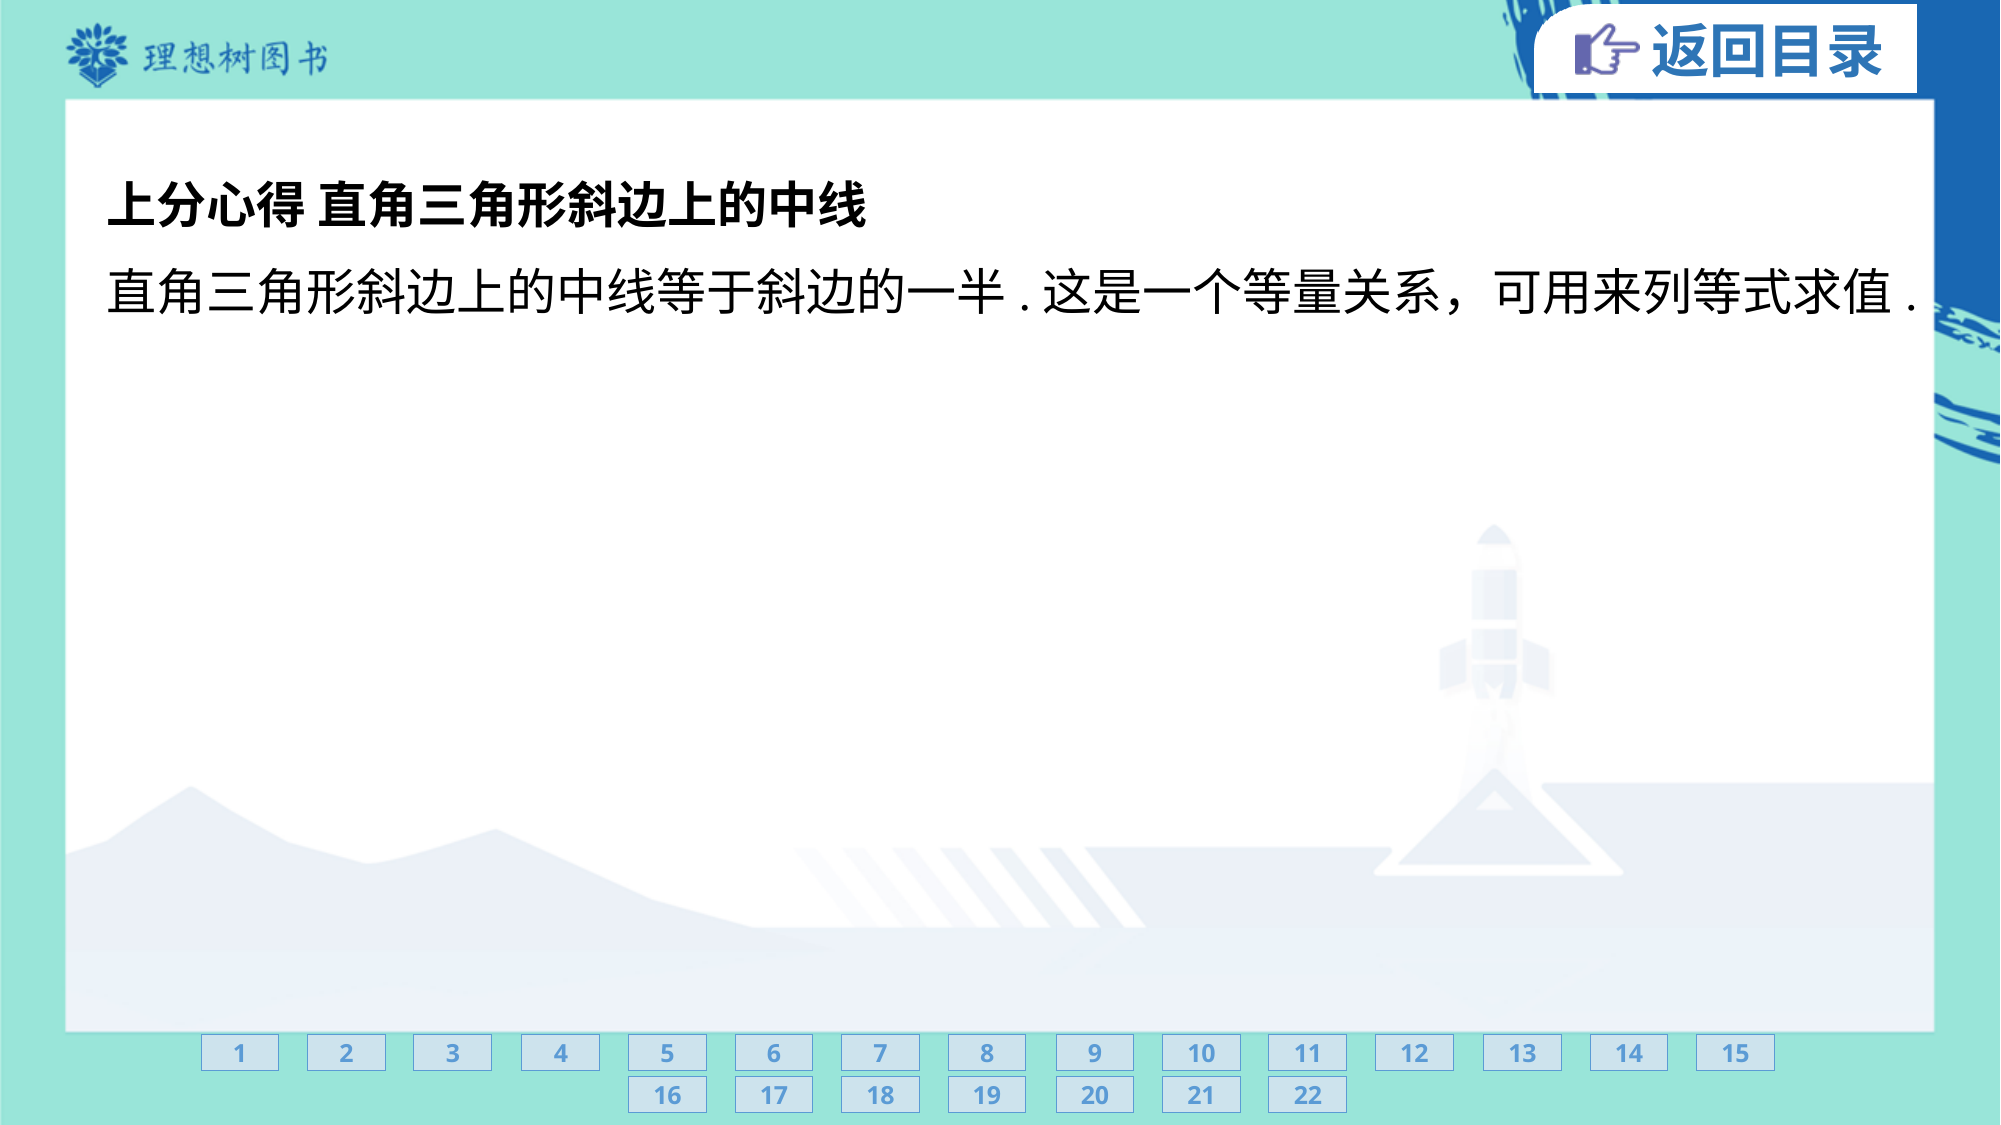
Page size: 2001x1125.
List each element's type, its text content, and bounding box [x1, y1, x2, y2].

picture [0, 0, 2000, 1125]
text_box 上分心得 直角三角形斜边上的中线 直角三角形斜边上的中线等于斜边的一半.这是一个等量关系，可用来列等式求值. [106, 141, 1895, 312]
